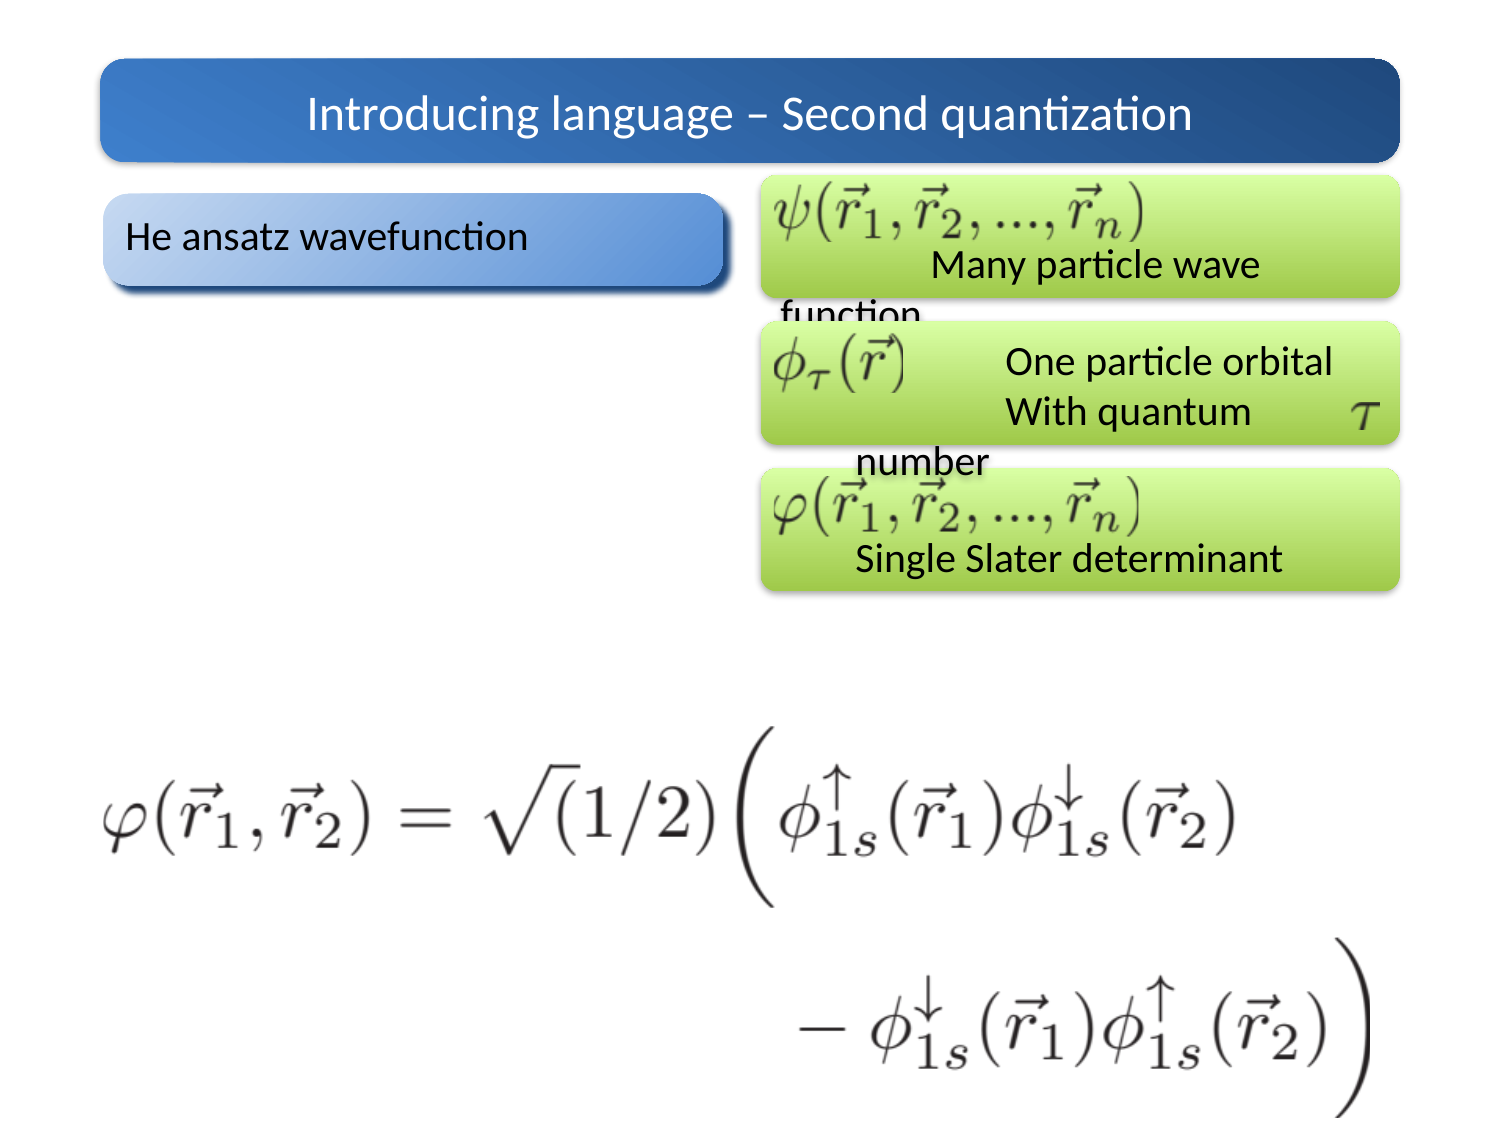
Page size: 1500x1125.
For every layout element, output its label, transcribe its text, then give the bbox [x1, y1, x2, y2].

text_box Introducing language – Second quantization [99, 58, 1401, 164]
picture [103, 725, 1371, 1118]
text_box He ansatz wavefunction [102, 192, 724, 287]
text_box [760, 467, 1400, 592]
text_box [760, 174, 1400, 299]
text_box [760, 321, 1400, 446]
